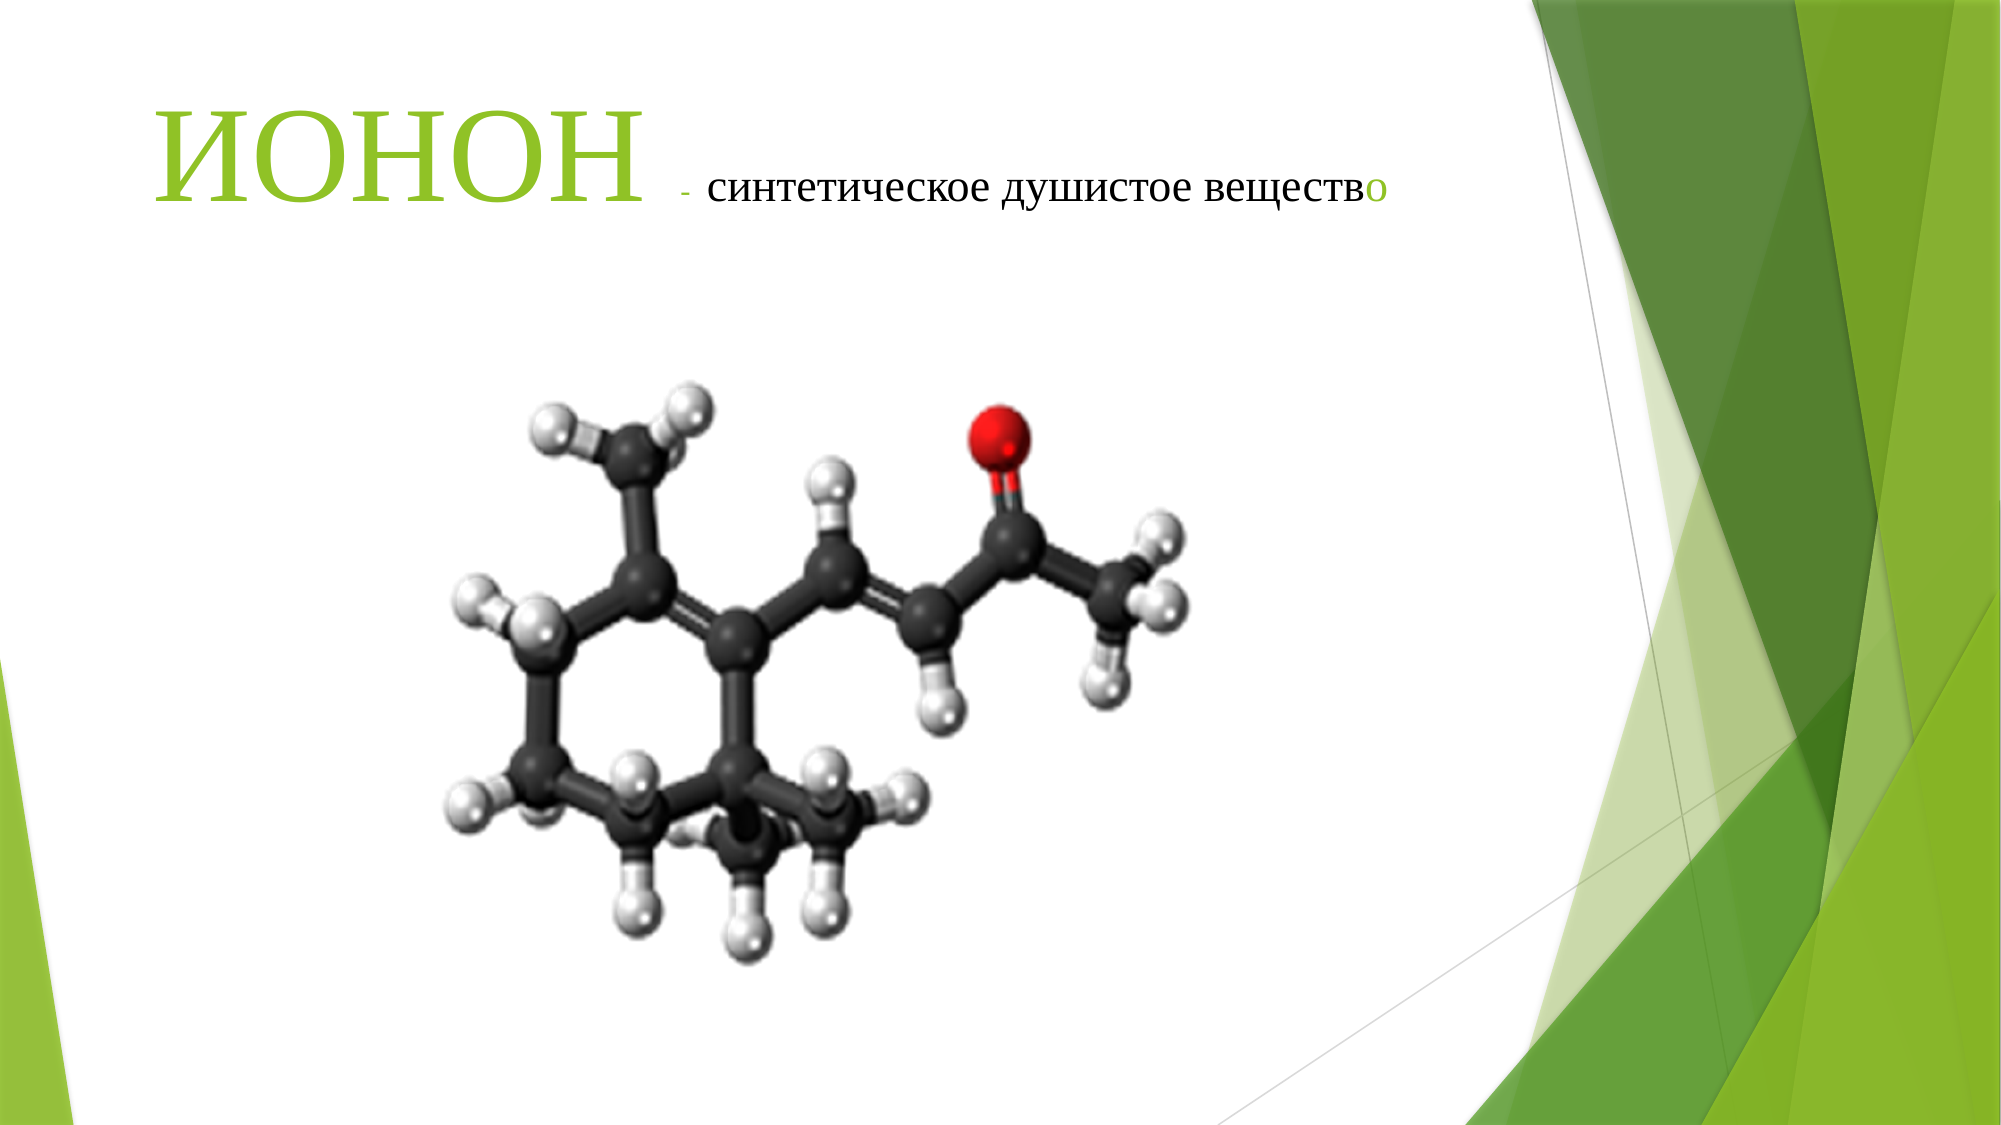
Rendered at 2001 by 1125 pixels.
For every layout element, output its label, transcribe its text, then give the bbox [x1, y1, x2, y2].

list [418, 353, 1215, 992]
title ИОНОН - синтетическое душистое вещество [137, 57, 1863, 276]
